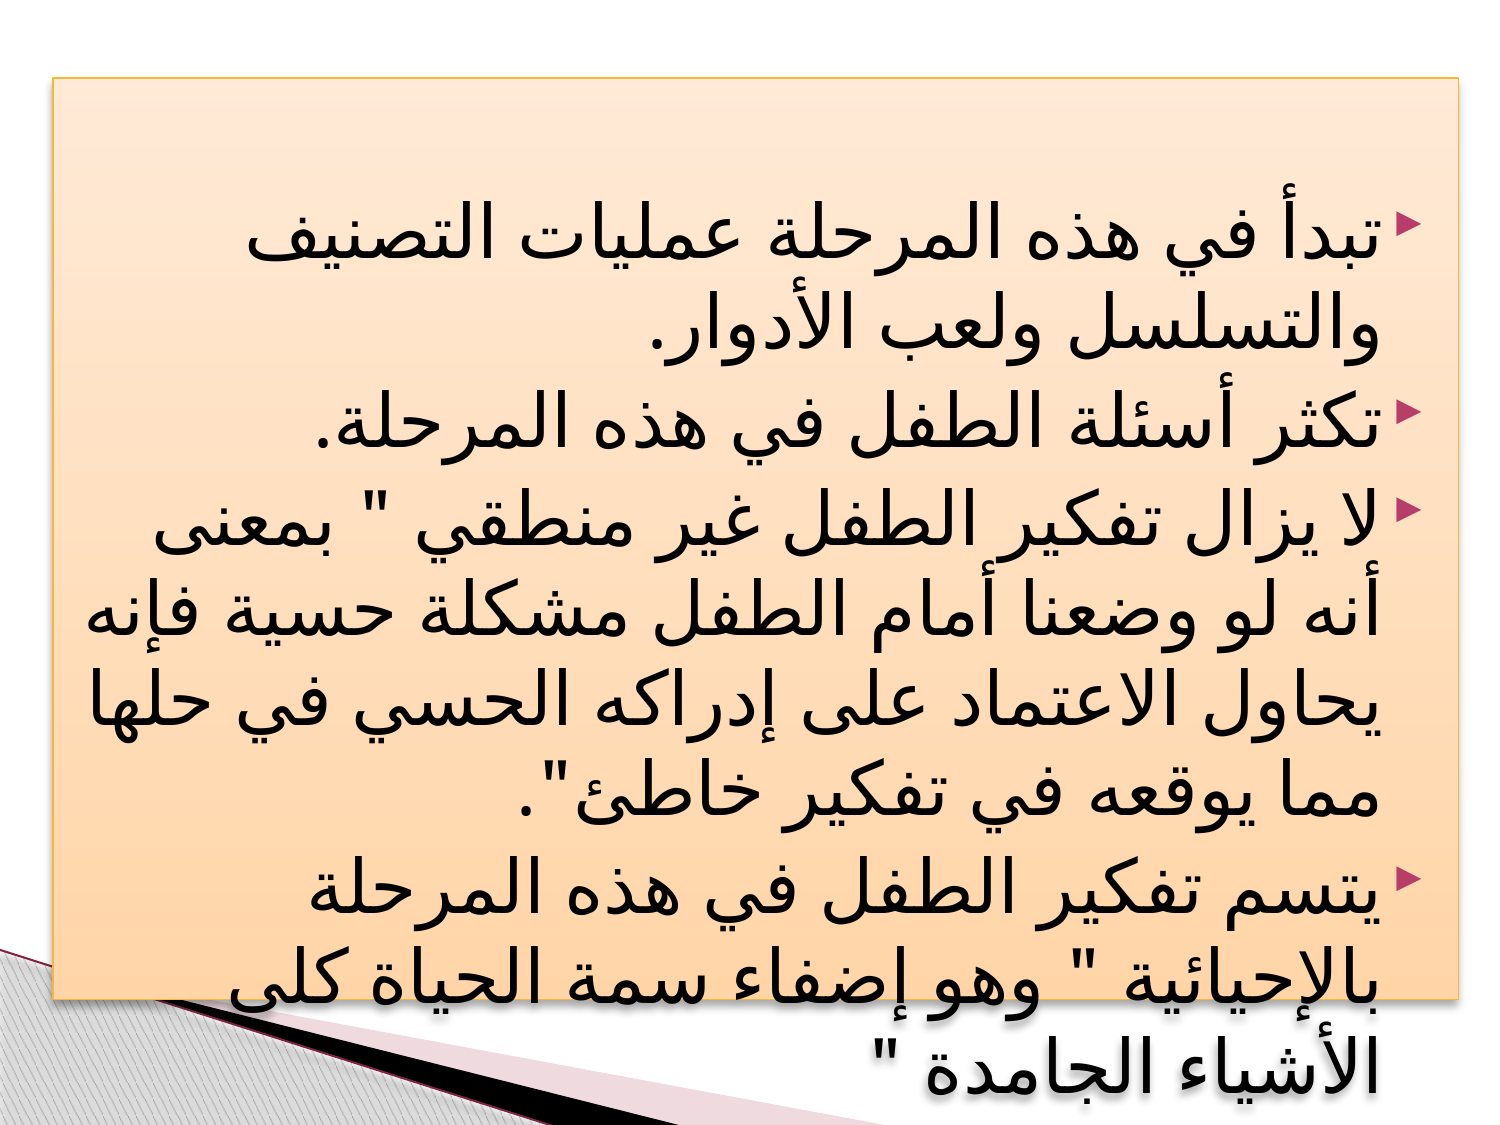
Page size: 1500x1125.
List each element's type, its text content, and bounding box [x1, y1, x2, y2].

list تبدأ في هذه المرحلة عمليات التصنيف والتسلسل ولعب الأدوار. تكثر أسئلة الطفل في هذه المرحلة. لا يزال تفكير الطفل غير منطقي " بمعنى أنه لو وضعنا أمام الطفل مشكلة حسية فإنه يحاول الاعتماد على إدراكه الحسي في حلها مما يوقعه في تفكير خاطئ". يتسم تفكير الطفل في هذه المرحلة بالإحيائية " وهو إضفاء سمة الحياة كلى الأشياء الجامدة " [52, 77, 1459, 1000]
